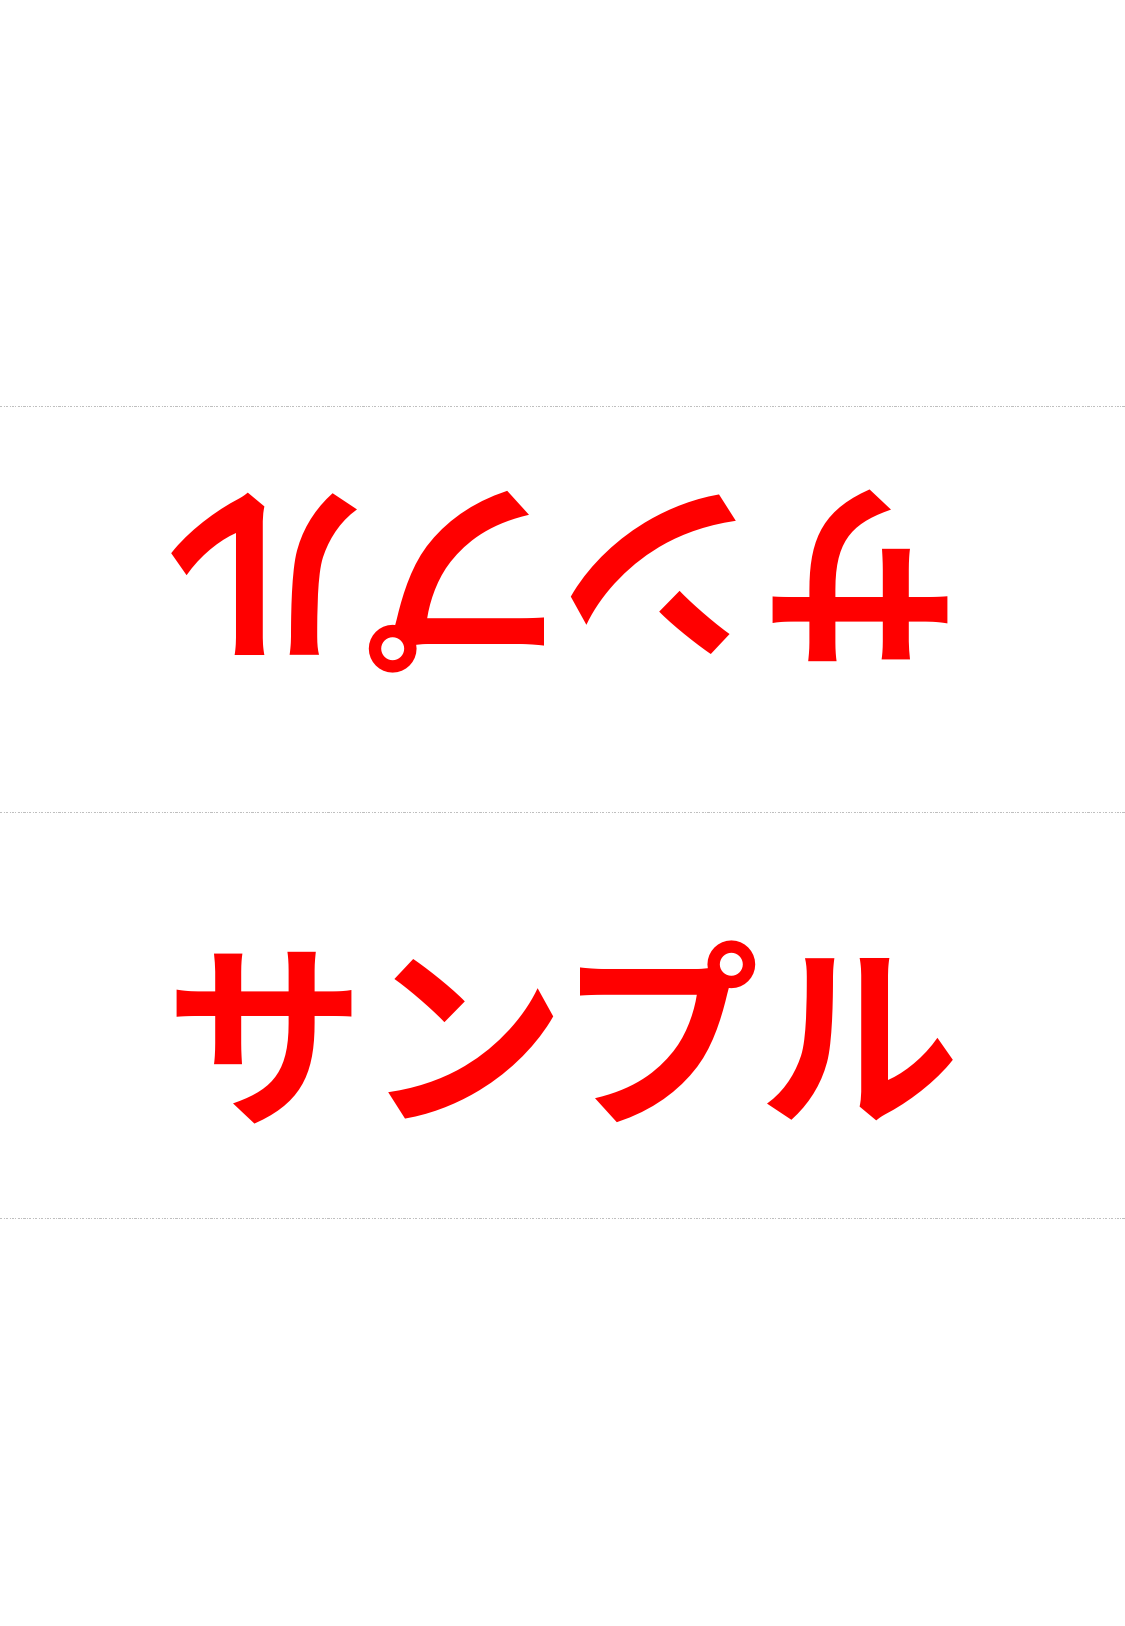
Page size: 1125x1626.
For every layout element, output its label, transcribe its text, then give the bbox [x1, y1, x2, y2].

text_box サンプル [150, 455, 975, 710]
text_box サンプル [150, 904, 975, 1159]
